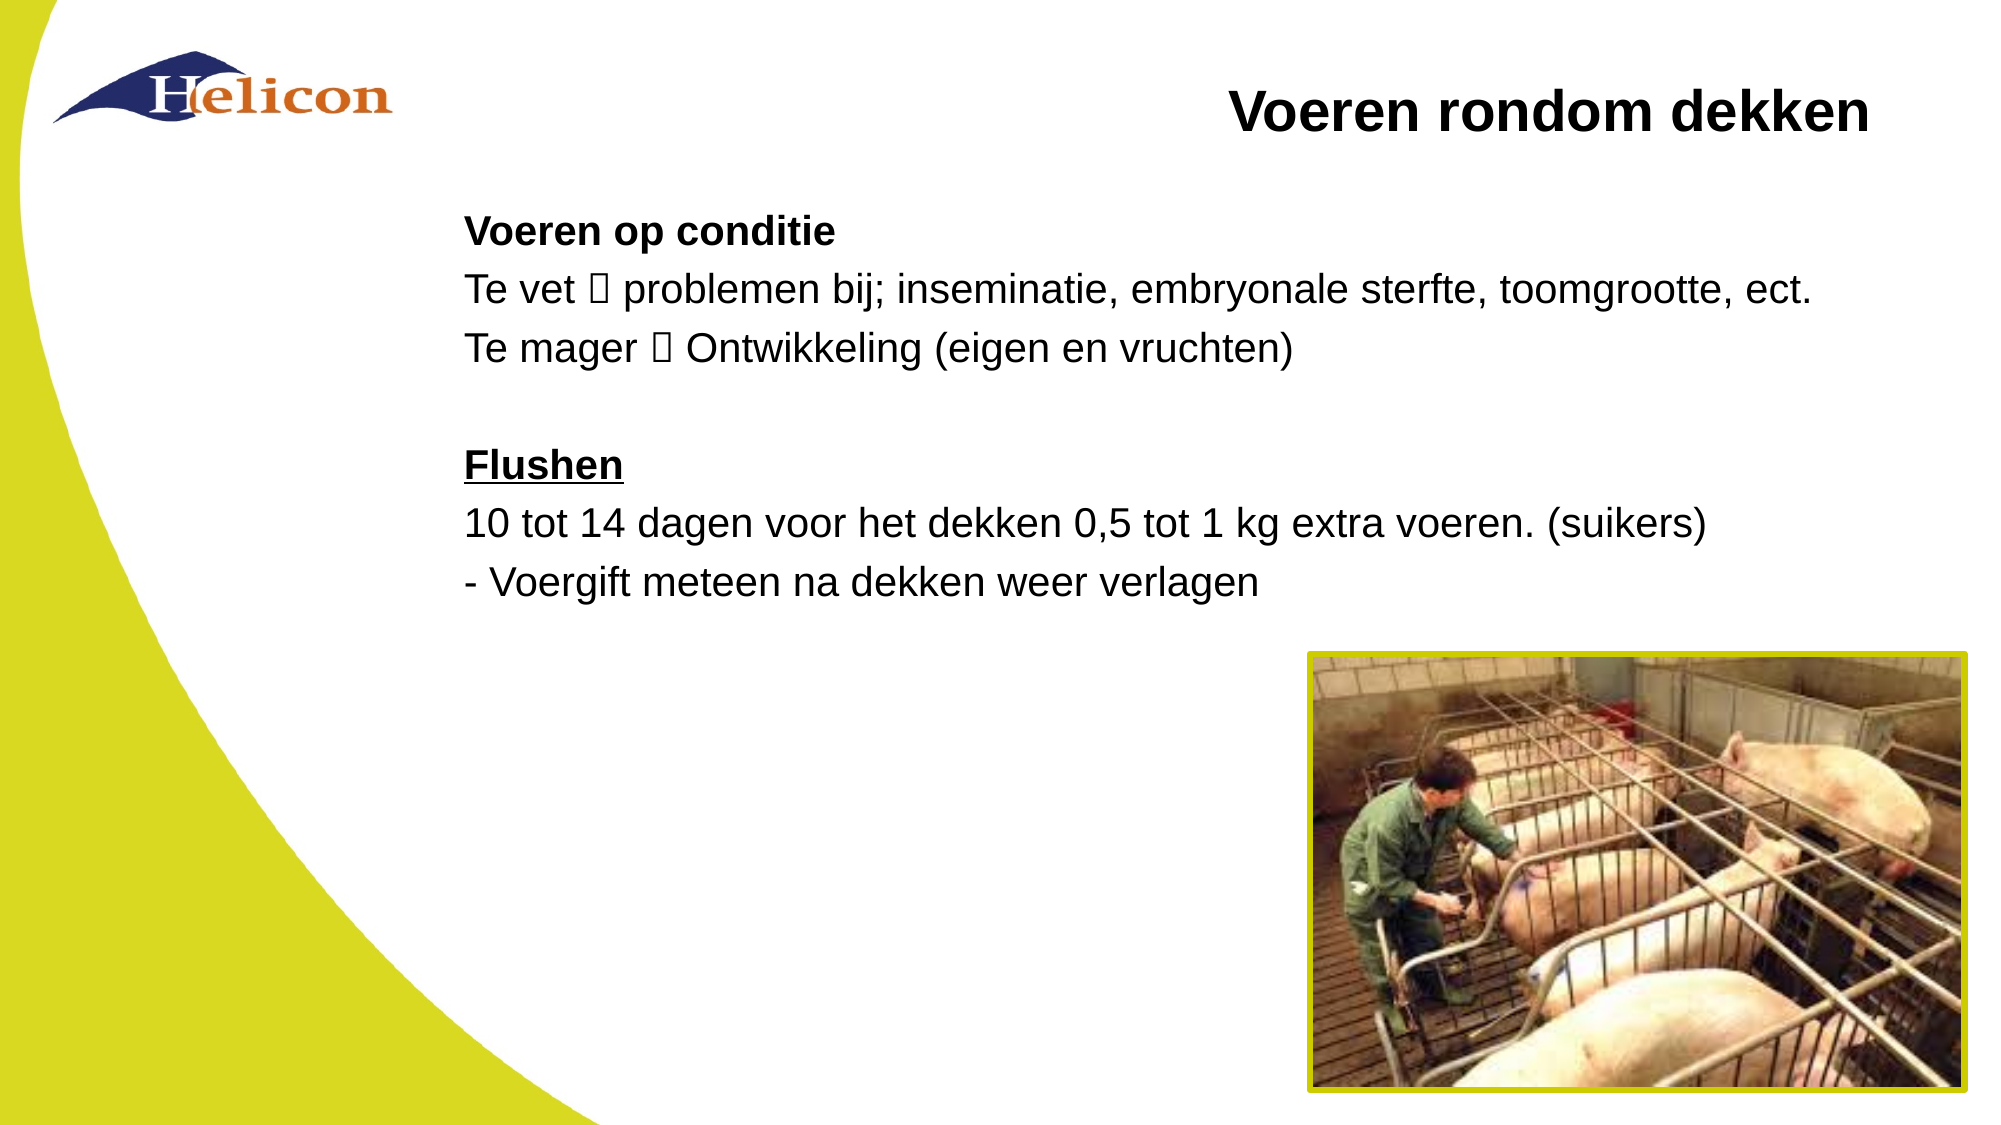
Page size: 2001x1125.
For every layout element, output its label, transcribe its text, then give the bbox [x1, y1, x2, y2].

list Voeren op conditie Te vet  problemen bij; inseminatie, embryonale sterfte, toomgrootte, ect. Te mager  Ontwikkeling (eigen en vruchten) Flushen 10 tot 14 dagen voor het dekken 0,5 tot 1 kg extra voeren. (suikers) - Voergift meteen na dekken weer verlagen [448, 196, 1900, 1005]
title Voeren rondom dekken [432, 54, 1887, 161]
picture [0, 0, 2000, 1125]
